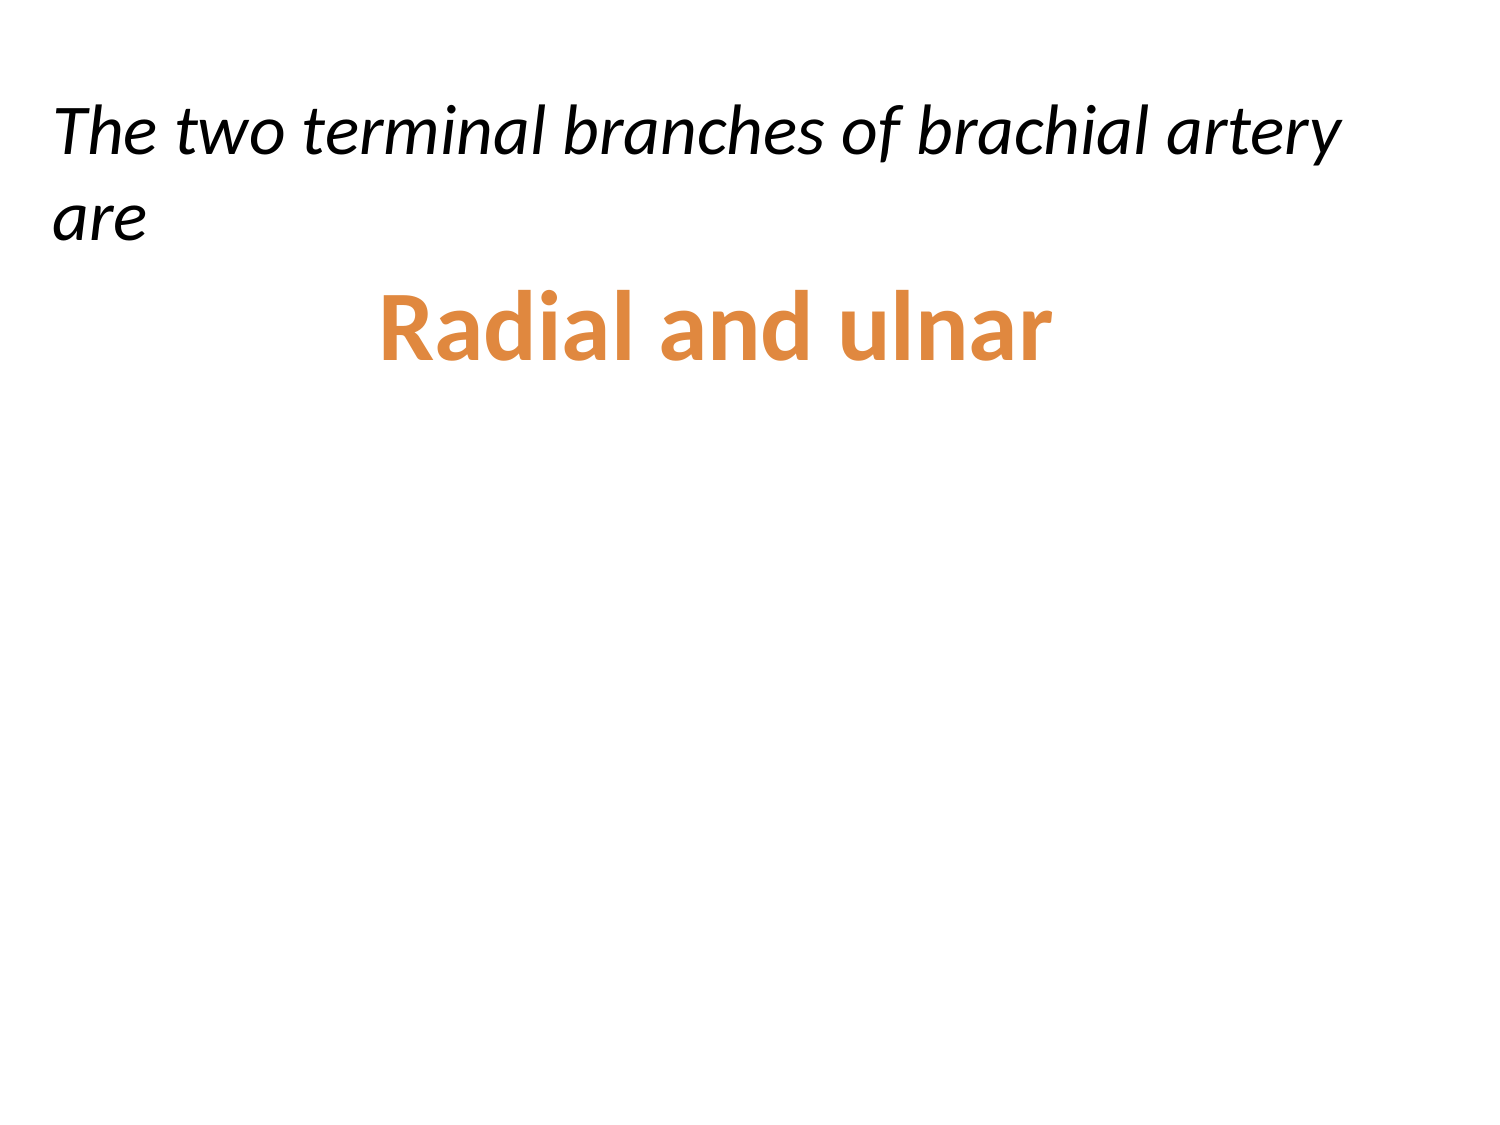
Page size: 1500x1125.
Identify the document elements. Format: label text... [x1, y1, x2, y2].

title The two terminal branches of brachial artery are [37, 75, 1388, 263]
list Radial and ulnar [41, 267, 1392, 514]
